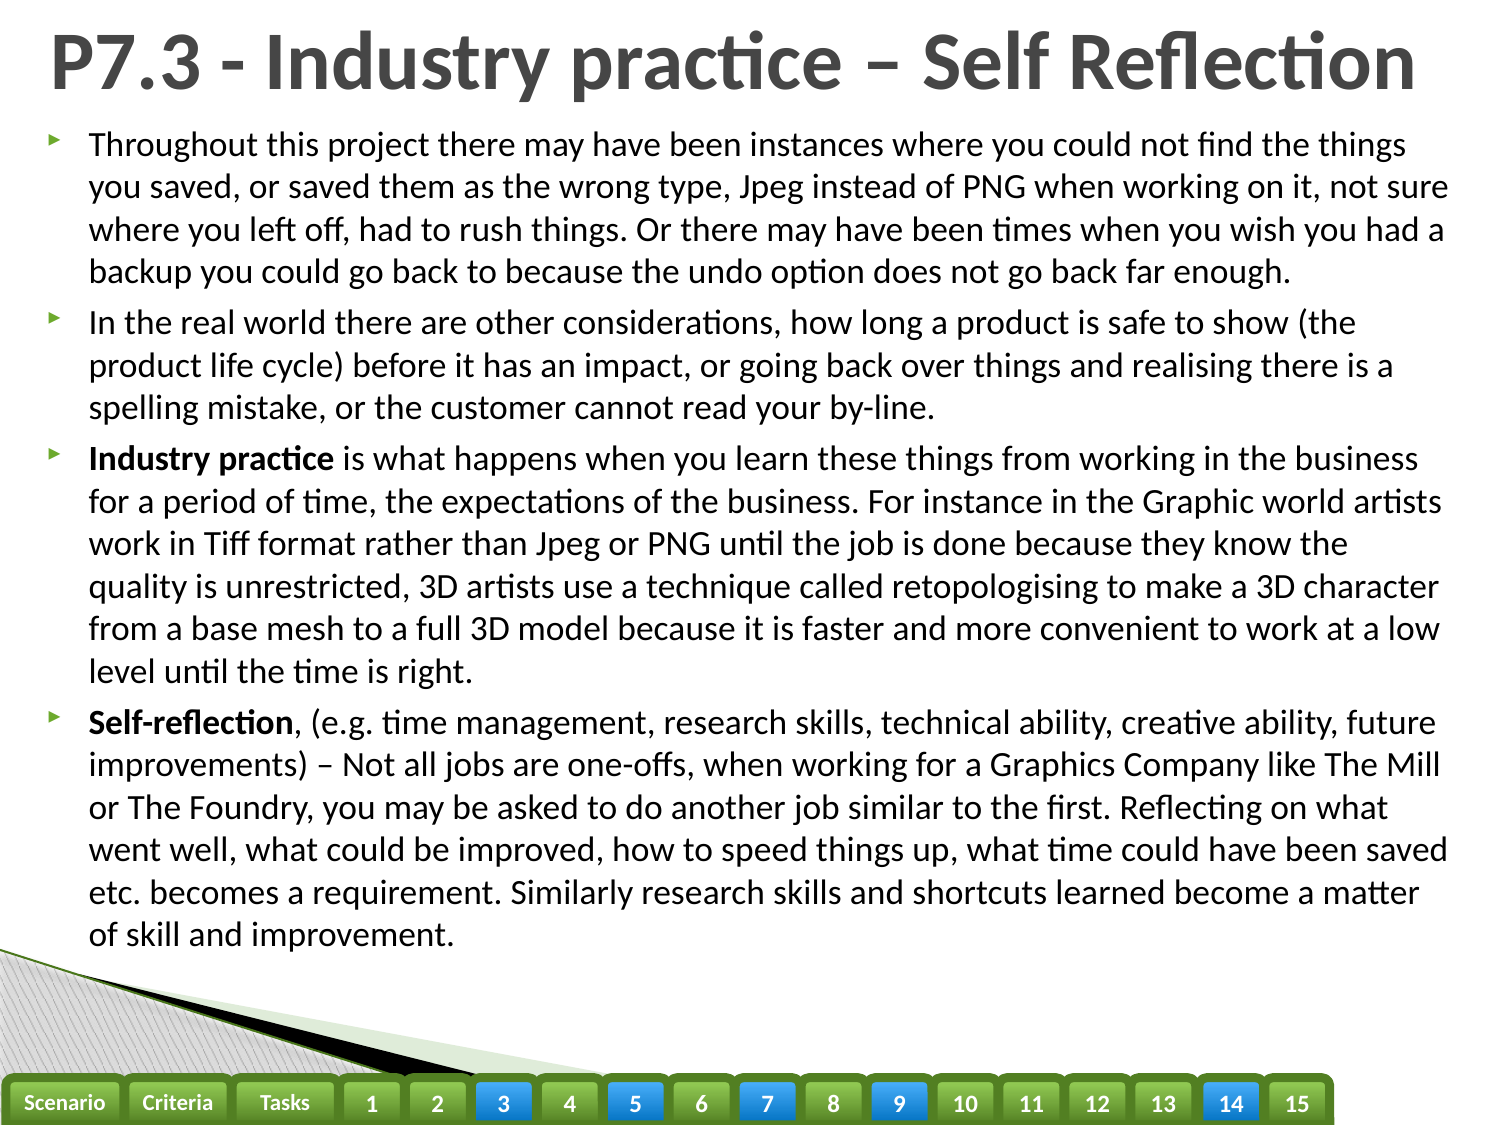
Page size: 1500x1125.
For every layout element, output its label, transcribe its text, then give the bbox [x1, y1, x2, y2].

title P7.3 - Industry practice – Self Reflection [17, 19, 1489, 94]
list Throughout this project there may have been instances where you could not find the things you saved, or saved them as the wrong type, Jpeg instead of PNG when working on it, not sure where you left off, had to rush things. Or there may have been times when you wish you had a backup you could go back to because the undo option does not go back far enough. In the real world there are other considerations, how long a product is safe to show (the product life cycle) before it has an impact, or going back over things and realising there is a spelling mistake, or the customer cannot read your by-line. Industry practice is what happens when you learn these things from working in the business for a period of time, the expectations of the business. For instance in the Graphic world artists work in Tiff format rather than Jpeg or PNG until the job is done because they know the quality is unrestricted, 3D artists use a technique called retopologising to make a 3D character from a base mesh to a full 3D model because it is faster and more convenient to work at a low level until the time is right. Self-reflection, (e.g. time management, research skills, technical ability, creative ability, future improvements) – Not all jobs are one-offs, when working for a Graphics Company like The Mill or The Foundry, you may be asked to do another job similar to the first. Reflecting on what went well, what could be improved, how to speed things up, what time could have been saved etc. becomes a requirement. Similarly research skills and shortcuts learned become a matter of skill and improvement. [29, 113, 1471, 923]
